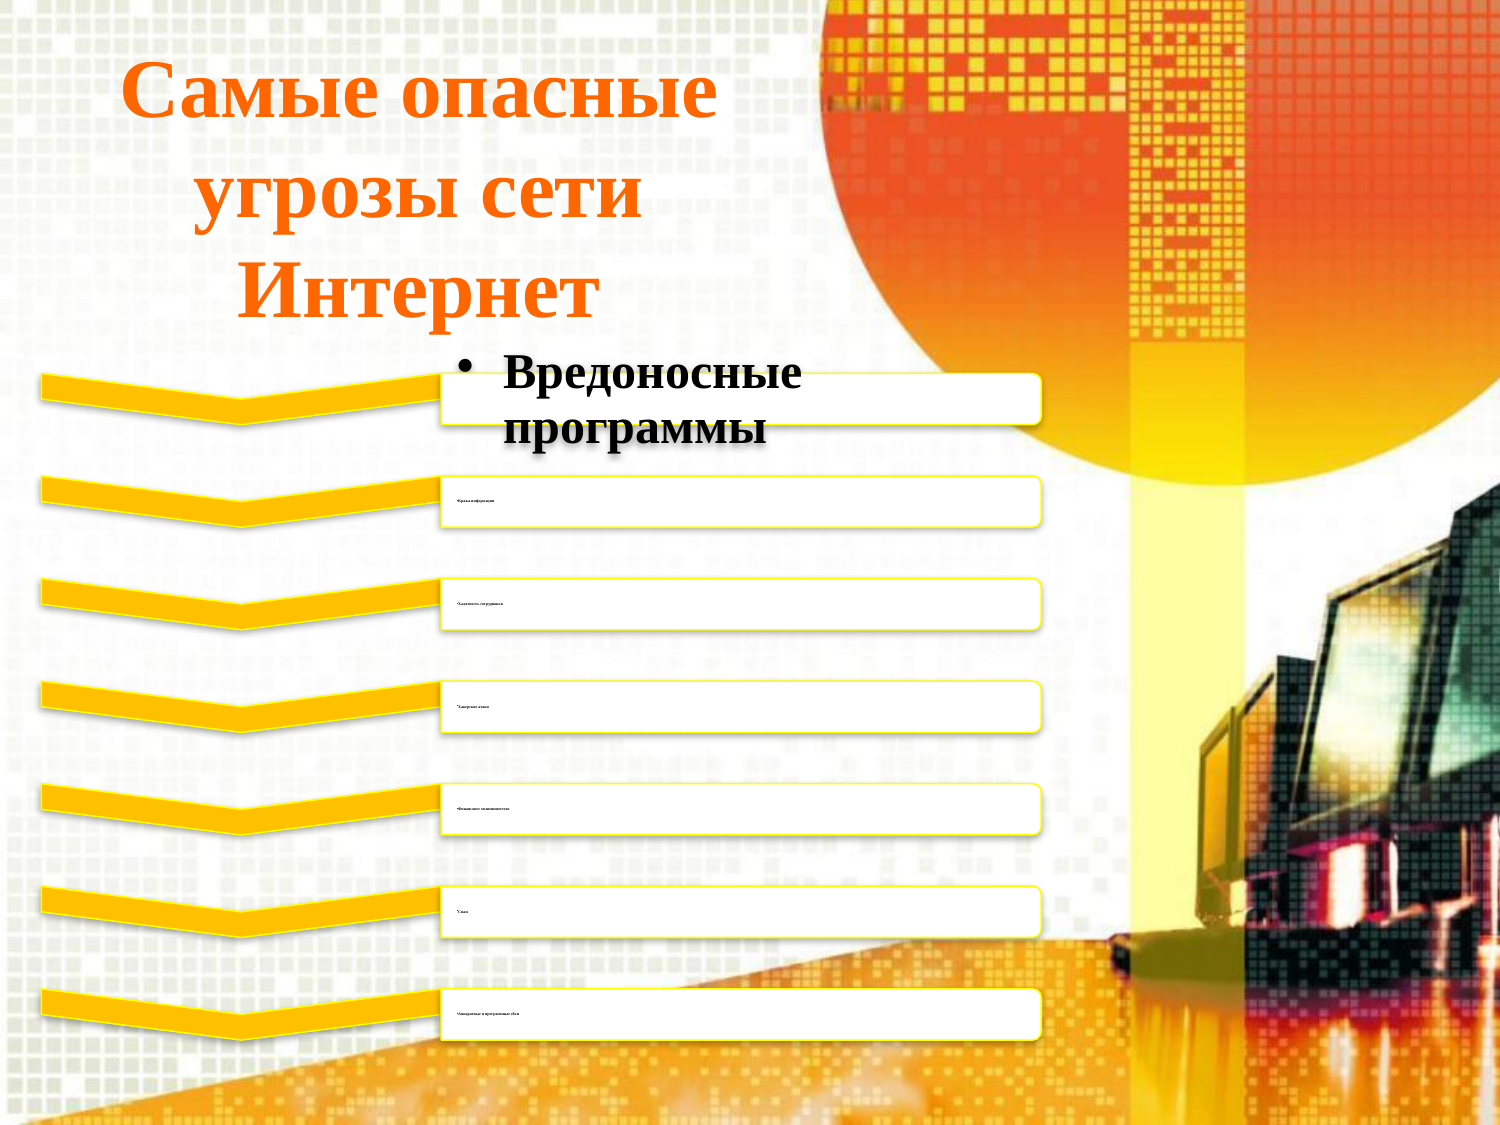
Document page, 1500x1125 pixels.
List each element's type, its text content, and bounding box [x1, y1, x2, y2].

picture [0, 0, 1500, 1125]
title Самые опасные угрозы сети Интернет [29, 30, 809, 339]
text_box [41, 373, 1042, 1041]
